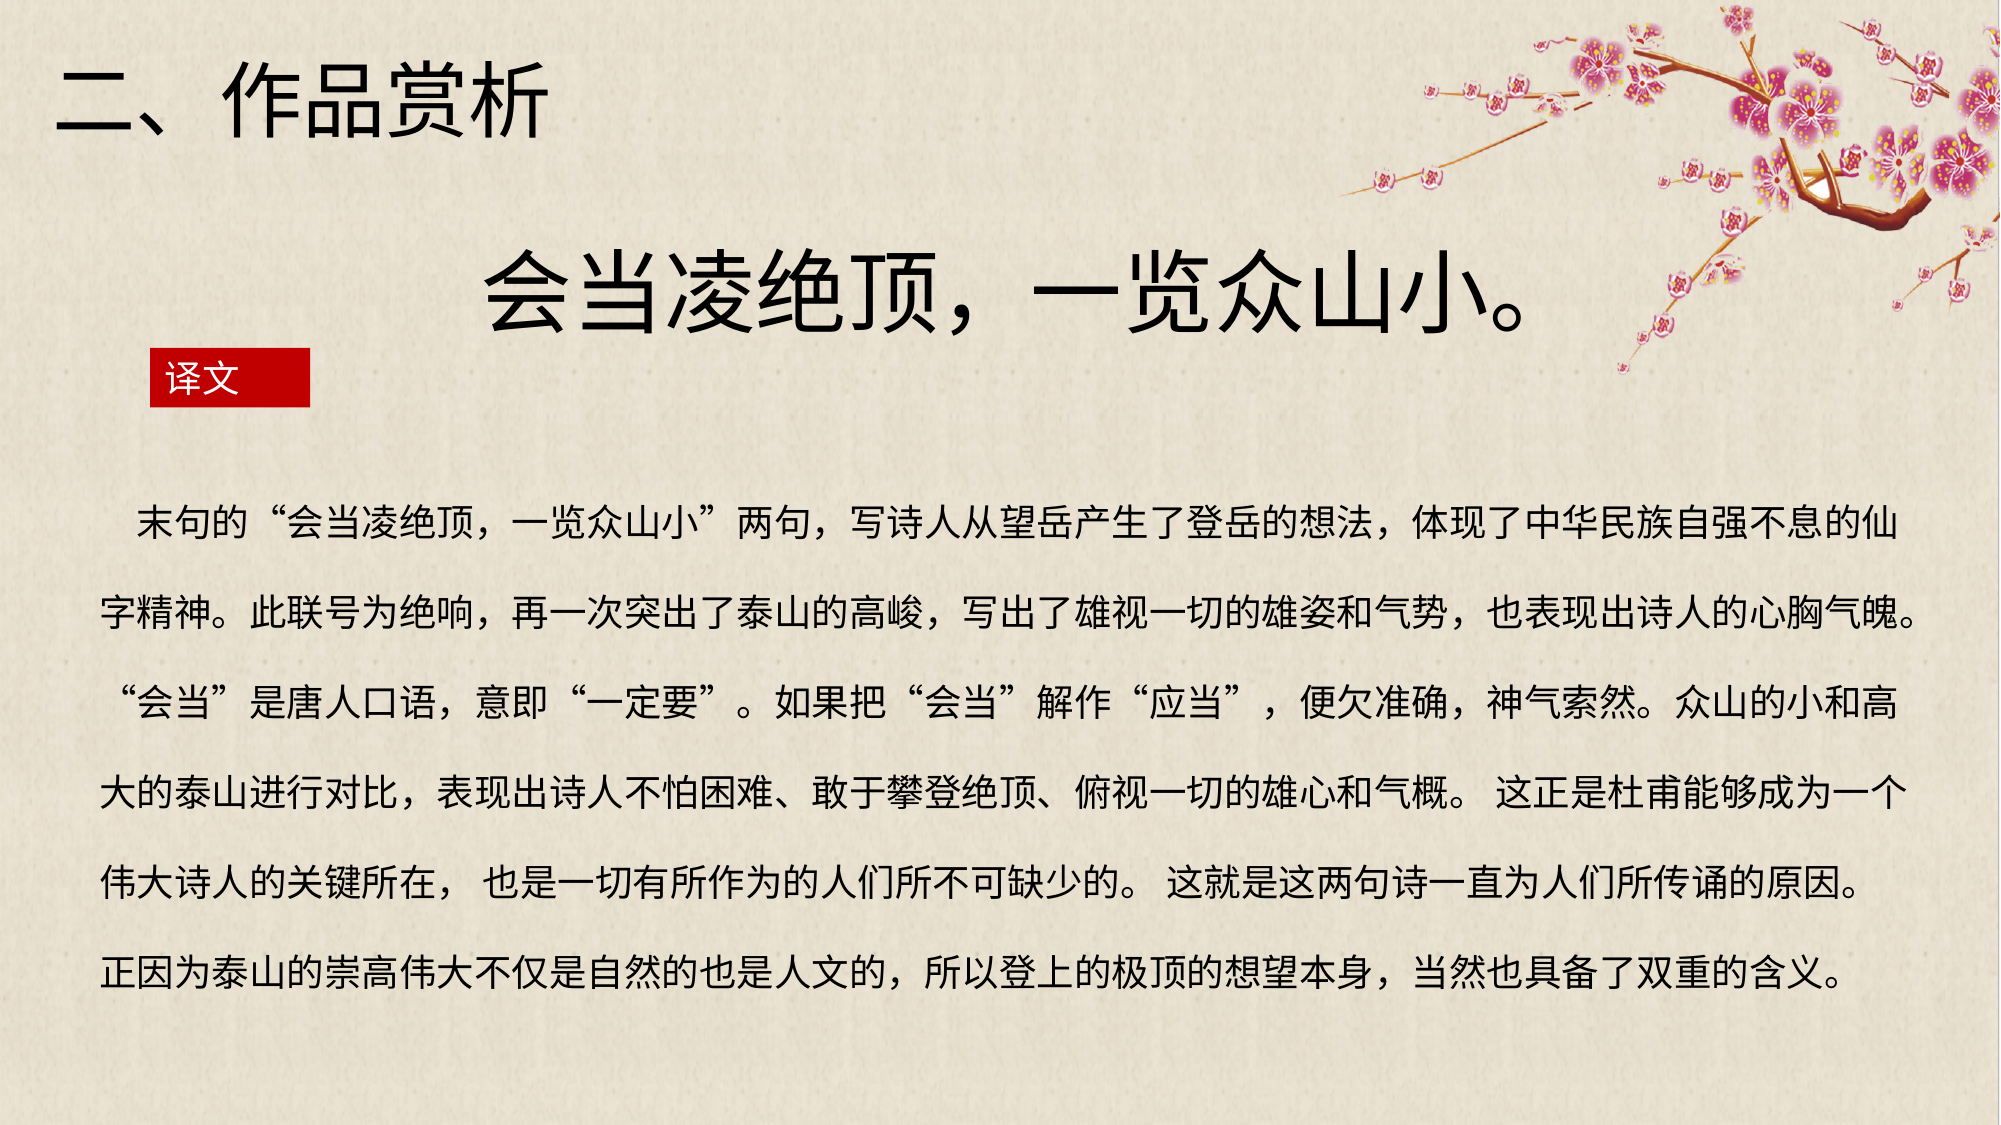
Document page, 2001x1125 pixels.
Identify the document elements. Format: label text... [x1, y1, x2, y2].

text_box 译文 [150, 347, 311, 408]
text_box 会当凌绝顶，一览众山小。 [439, 117, 1338, 353]
text_box 二、作品赏析 [38, 40, 1111, 156]
text_box 末句的“会当凌绝顶，一览众山小”两句，写诗人从望岳产生了登岳的想法，体现了中华民族自强不息的仙字精神。此联号为绝响，再一次突出了泰山的高峻，写出了雄视一切的雄姿和气势，也表现出诗人的心胸气魄。“会当”是唐人口语，意即“一定要”。如果把“会当”解作“应当”，便欠准确，神气索然。众山的小和高大的泰山进行对比，表现出诗人不怕困难、敢于攀登绝顶、俯视一切的雄心和气概。 这正是杜甫能够成为一个伟大诗人的关键所在， 也是一切有所作为的人们所不可缺少的。 这就是这两句诗一直为人们所传诵的原因。正因为泰山的崇高伟大不仅是自然的也是人文的，所以登上的极顶的想望本身，当然也具备了双重的含义。 [84, 446, 1925, 1002]
picture [0, 0, 2001, 1125]
